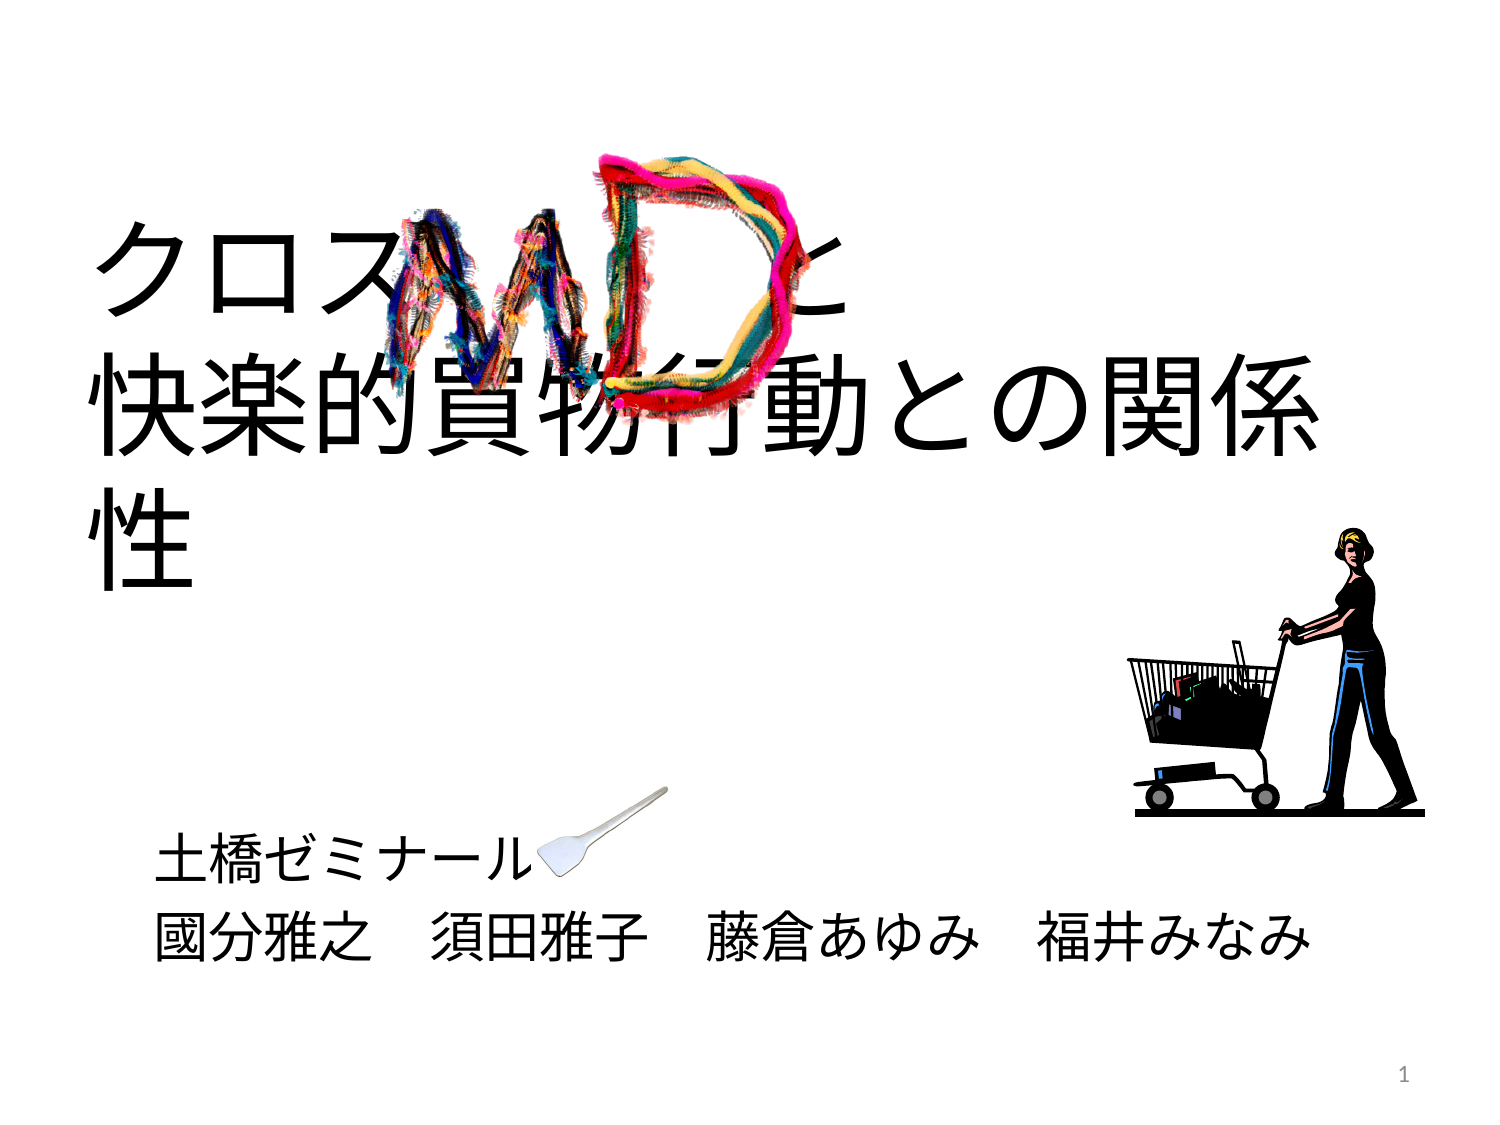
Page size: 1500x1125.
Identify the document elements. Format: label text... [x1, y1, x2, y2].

slide_number 1 [1074, 1042, 1425, 1103]
picture [531, 782, 678, 881]
picture [342, 88, 905, 494]
picture [1126, 527, 1426, 818]
title クロス と 快楽的買物行動との関係性 [70, 164, 1440, 640]
subtitle 土橋ゼミナール 國分雅之 須田雅子 藤倉あゆみ 福井みなみ [138, 816, 1374, 1008]
